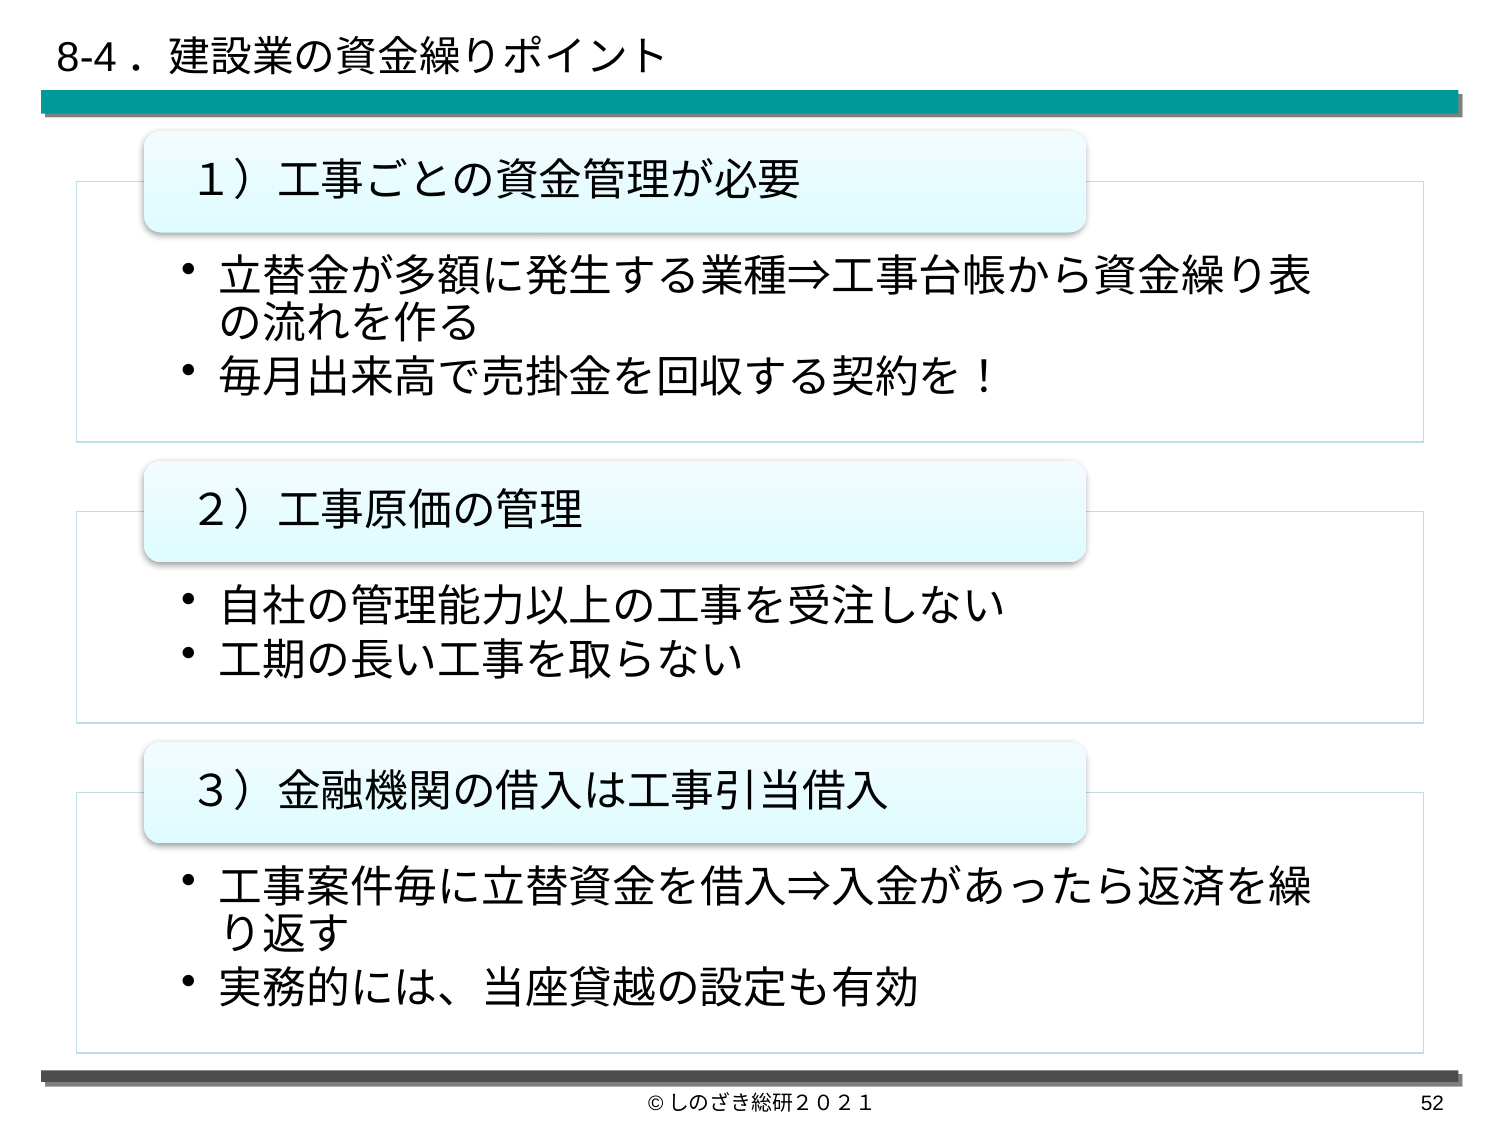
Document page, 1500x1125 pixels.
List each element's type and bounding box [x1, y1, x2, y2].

title [41, 19, 1459, 91]
slide_number [1108, 1082, 1459, 1125]
footer [524, 1082, 1000, 1125]
text_box [76, 125, 1424, 1059]
